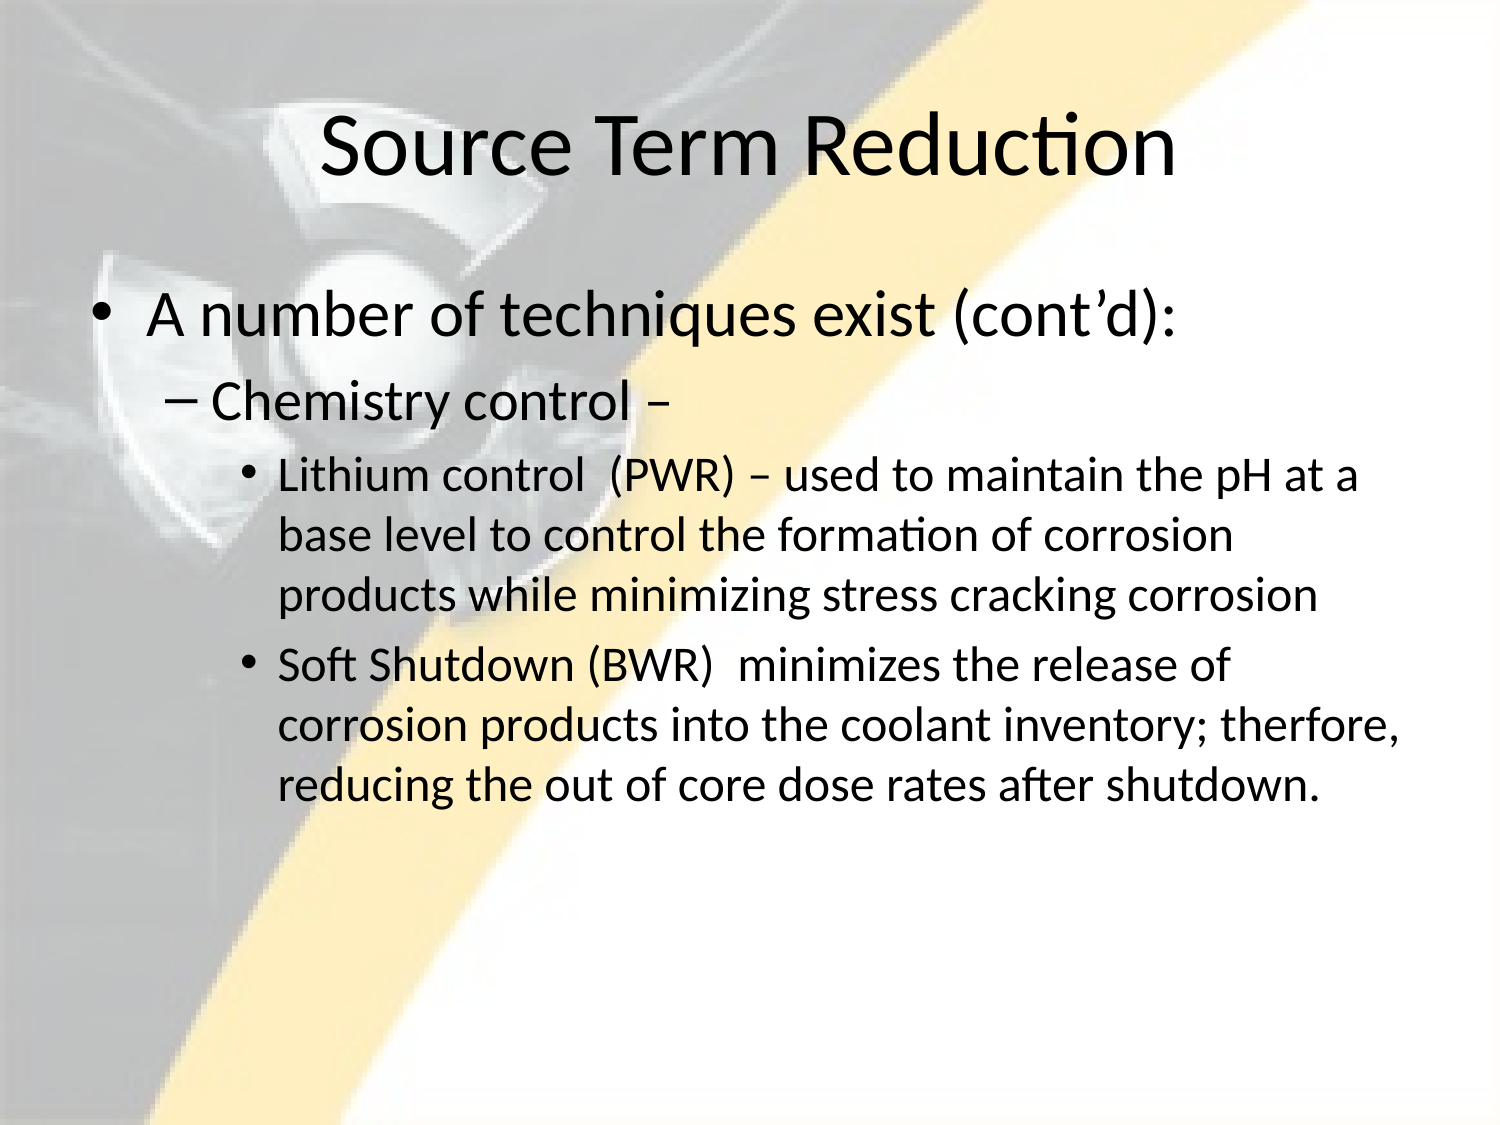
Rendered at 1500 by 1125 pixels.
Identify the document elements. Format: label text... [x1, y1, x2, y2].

list A number of techniques exist (cont’d): Chemistry control – Lithium control (PWR) – used to maintain the pH at a base level to control the formation of corrosion products while minimizing stress cracking corrosion Soft Shutdown (BWR) minimizes the release of corrosion products into the coolant inventory; therfore, reducing the out of core dose rates after shutdown. [75, 262, 1425, 1005]
title Source Term Reduction [75, 45, 1425, 233]
